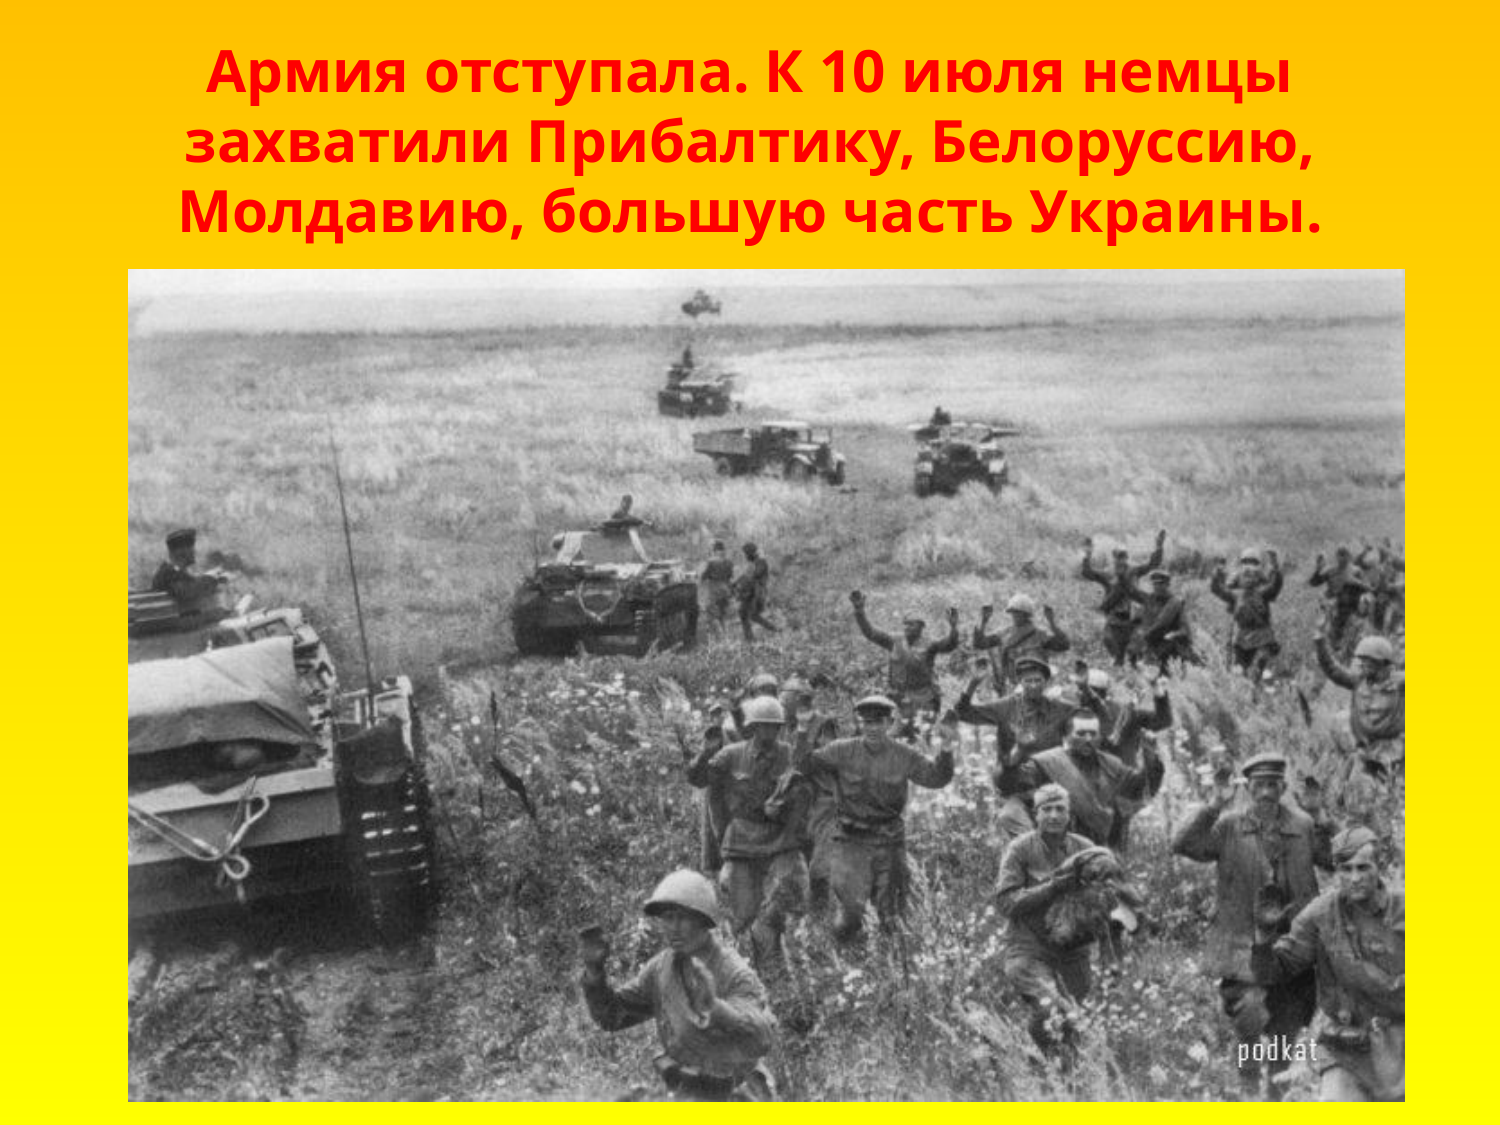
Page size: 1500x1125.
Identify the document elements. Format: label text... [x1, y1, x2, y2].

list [128, 269, 1406, 1102]
title Армия отступала. К 10 июля немцы захватили Прибалтику, Белоруссию, Молдавию, большую часть Украины. [75, 45, 1425, 233]
